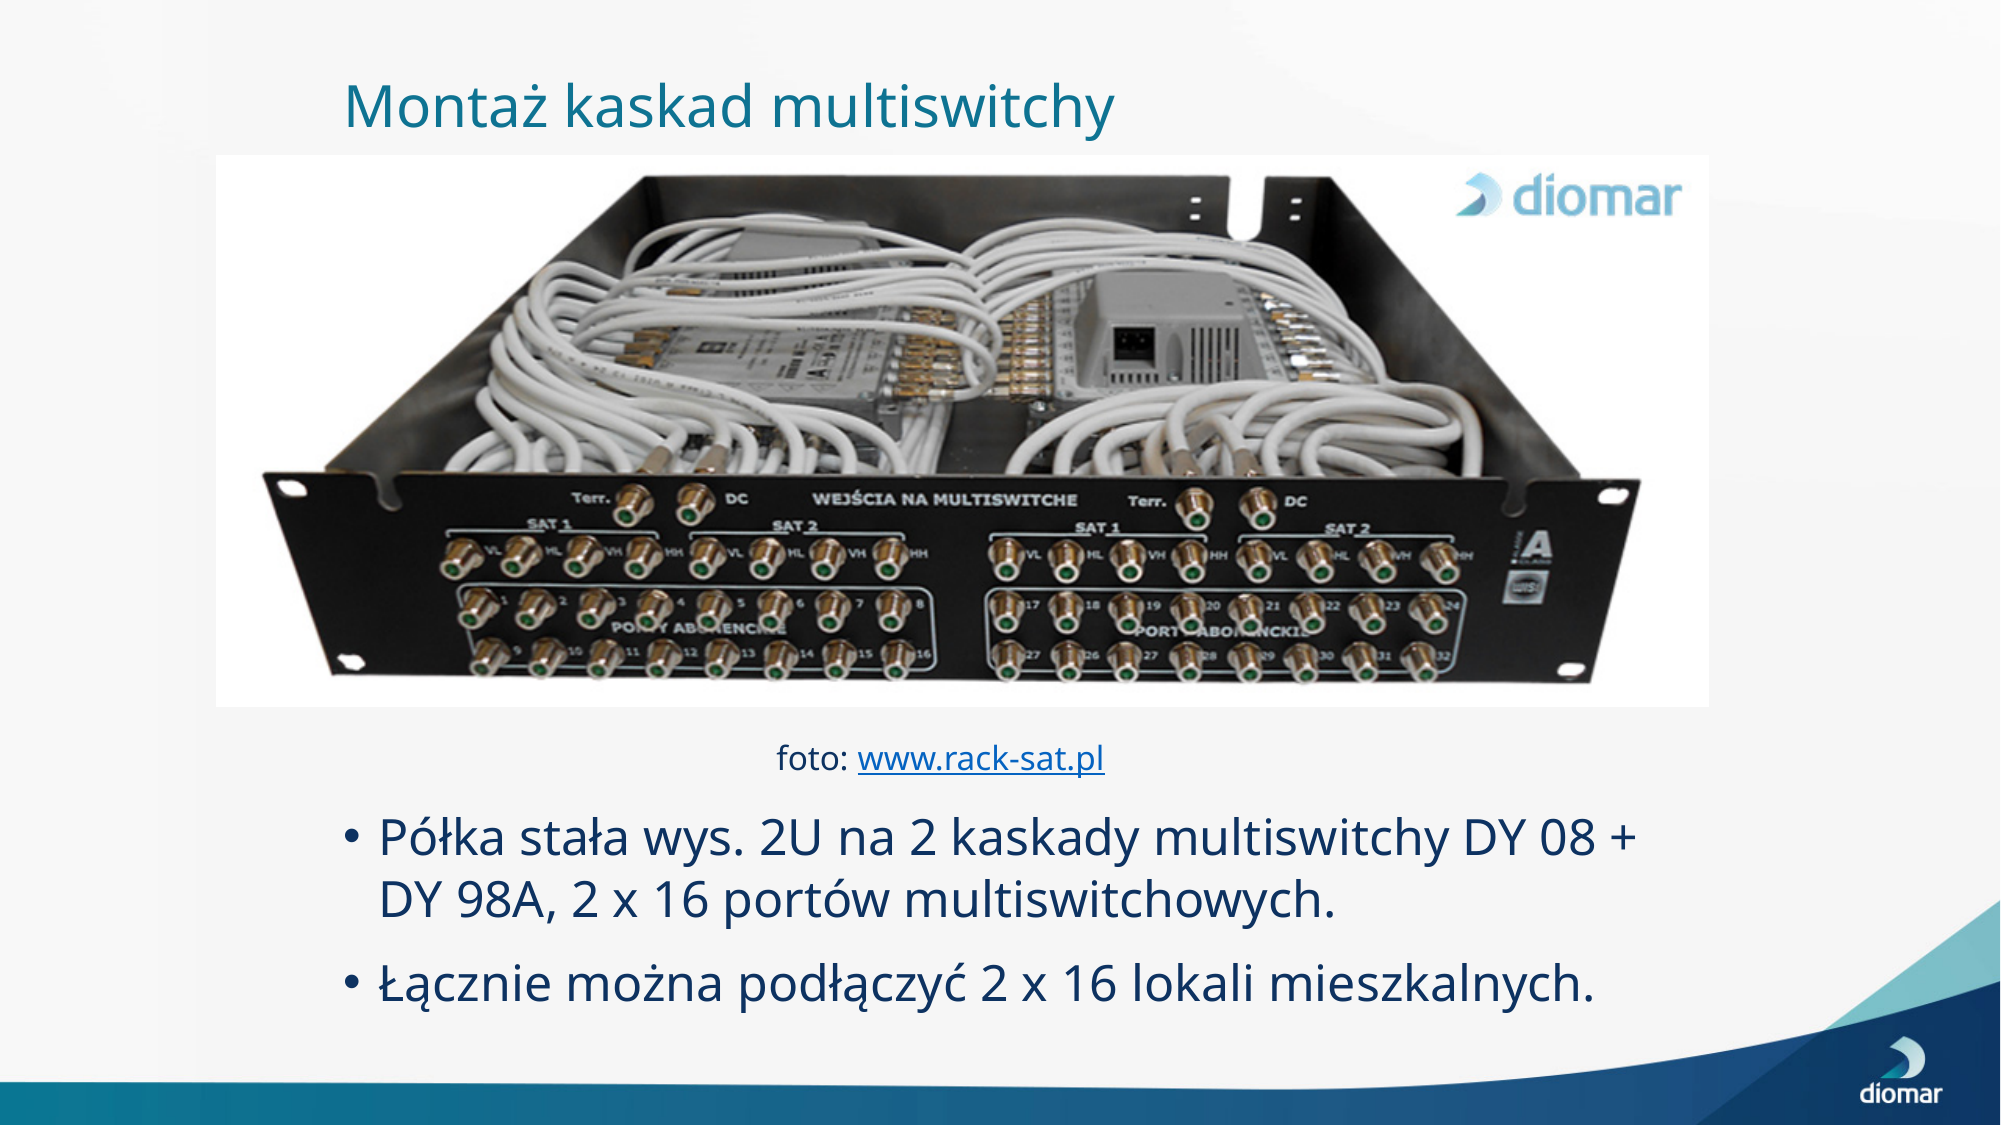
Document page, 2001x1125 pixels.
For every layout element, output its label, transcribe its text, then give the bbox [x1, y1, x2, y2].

text_box Półka stała wys. 2U na 2 kaskady multiswitchy DY 08 + DY 98A, 2 x 16 portów multiswitchowych. Łącznie można podłączyć 2 x 16 lokali mieszkalnych. [328, 795, 1699, 1027]
title Montaż kaskad multiswitchy [328, 62, 1553, 155]
text_box foto: www.rack-sat.pl [555, 707, 1326, 796]
picture [0, 0, 2001, 1125]
